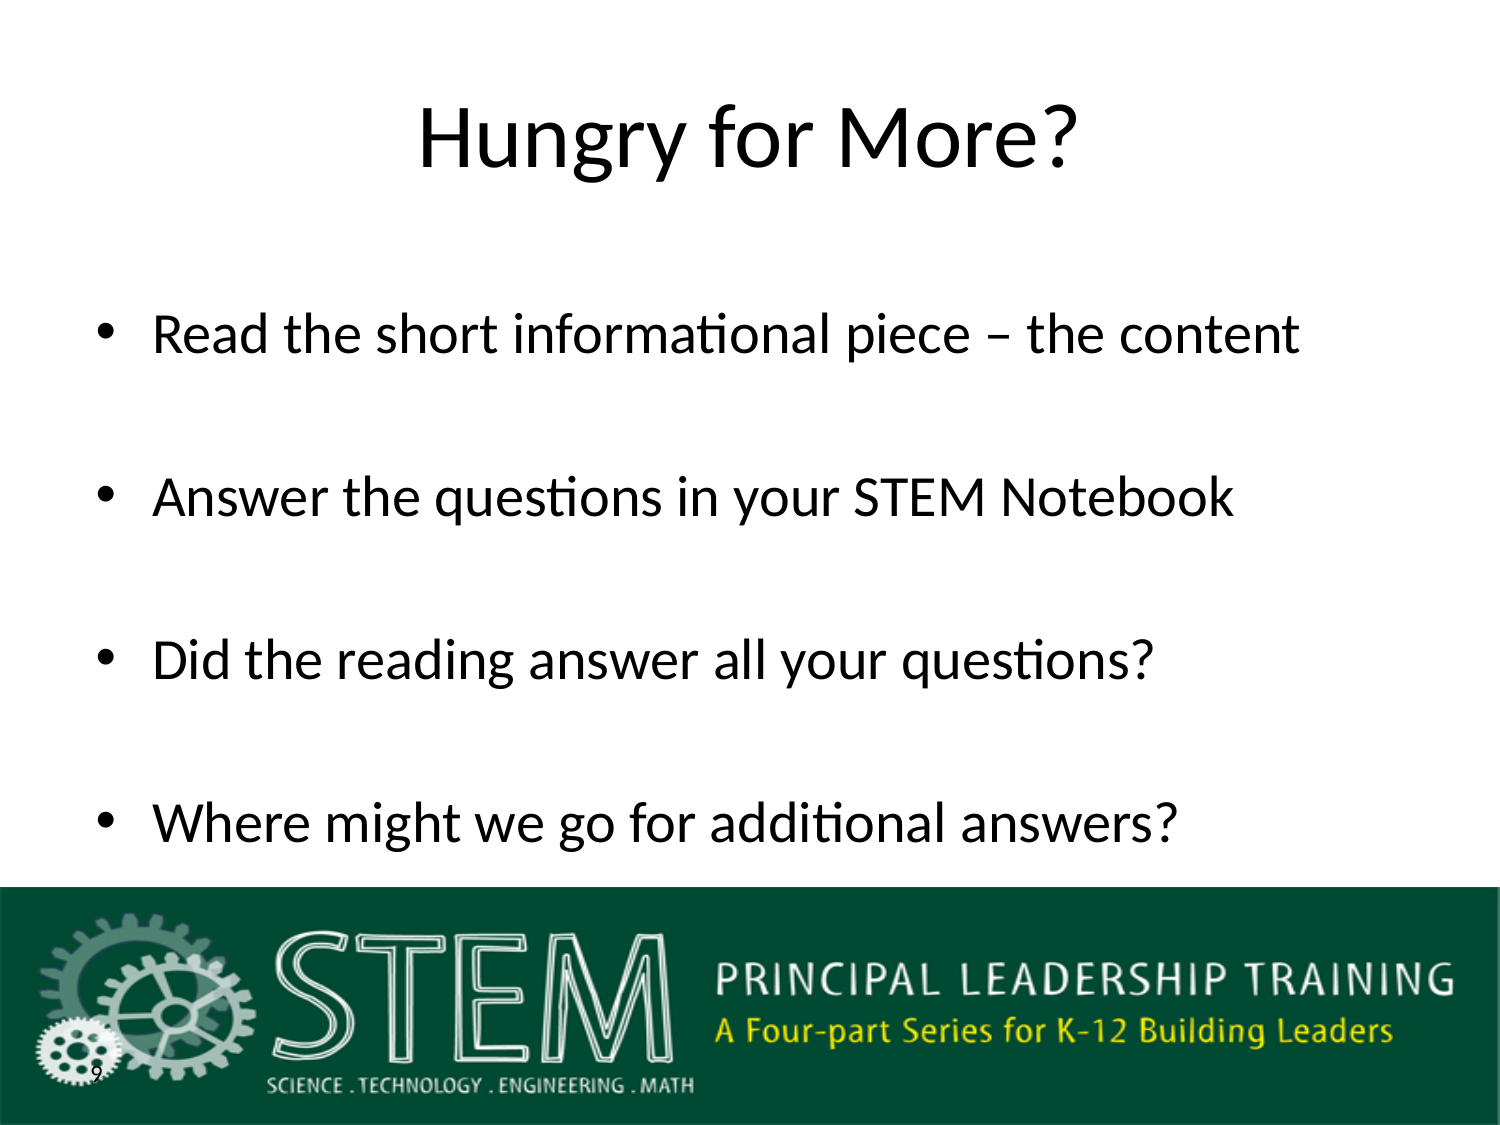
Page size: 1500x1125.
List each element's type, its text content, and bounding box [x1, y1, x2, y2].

title Hungry for More? [75, 37, 1425, 225]
list Read the short informational piece – the content Answer the questions in your STEM Notebook Did the reading answer all your questions? Where might we go for additional answers? [80, 287, 1424, 874]
picture [0, 887, 1500, 1125]
slide_number 9 [75, 1042, 425, 1103]
